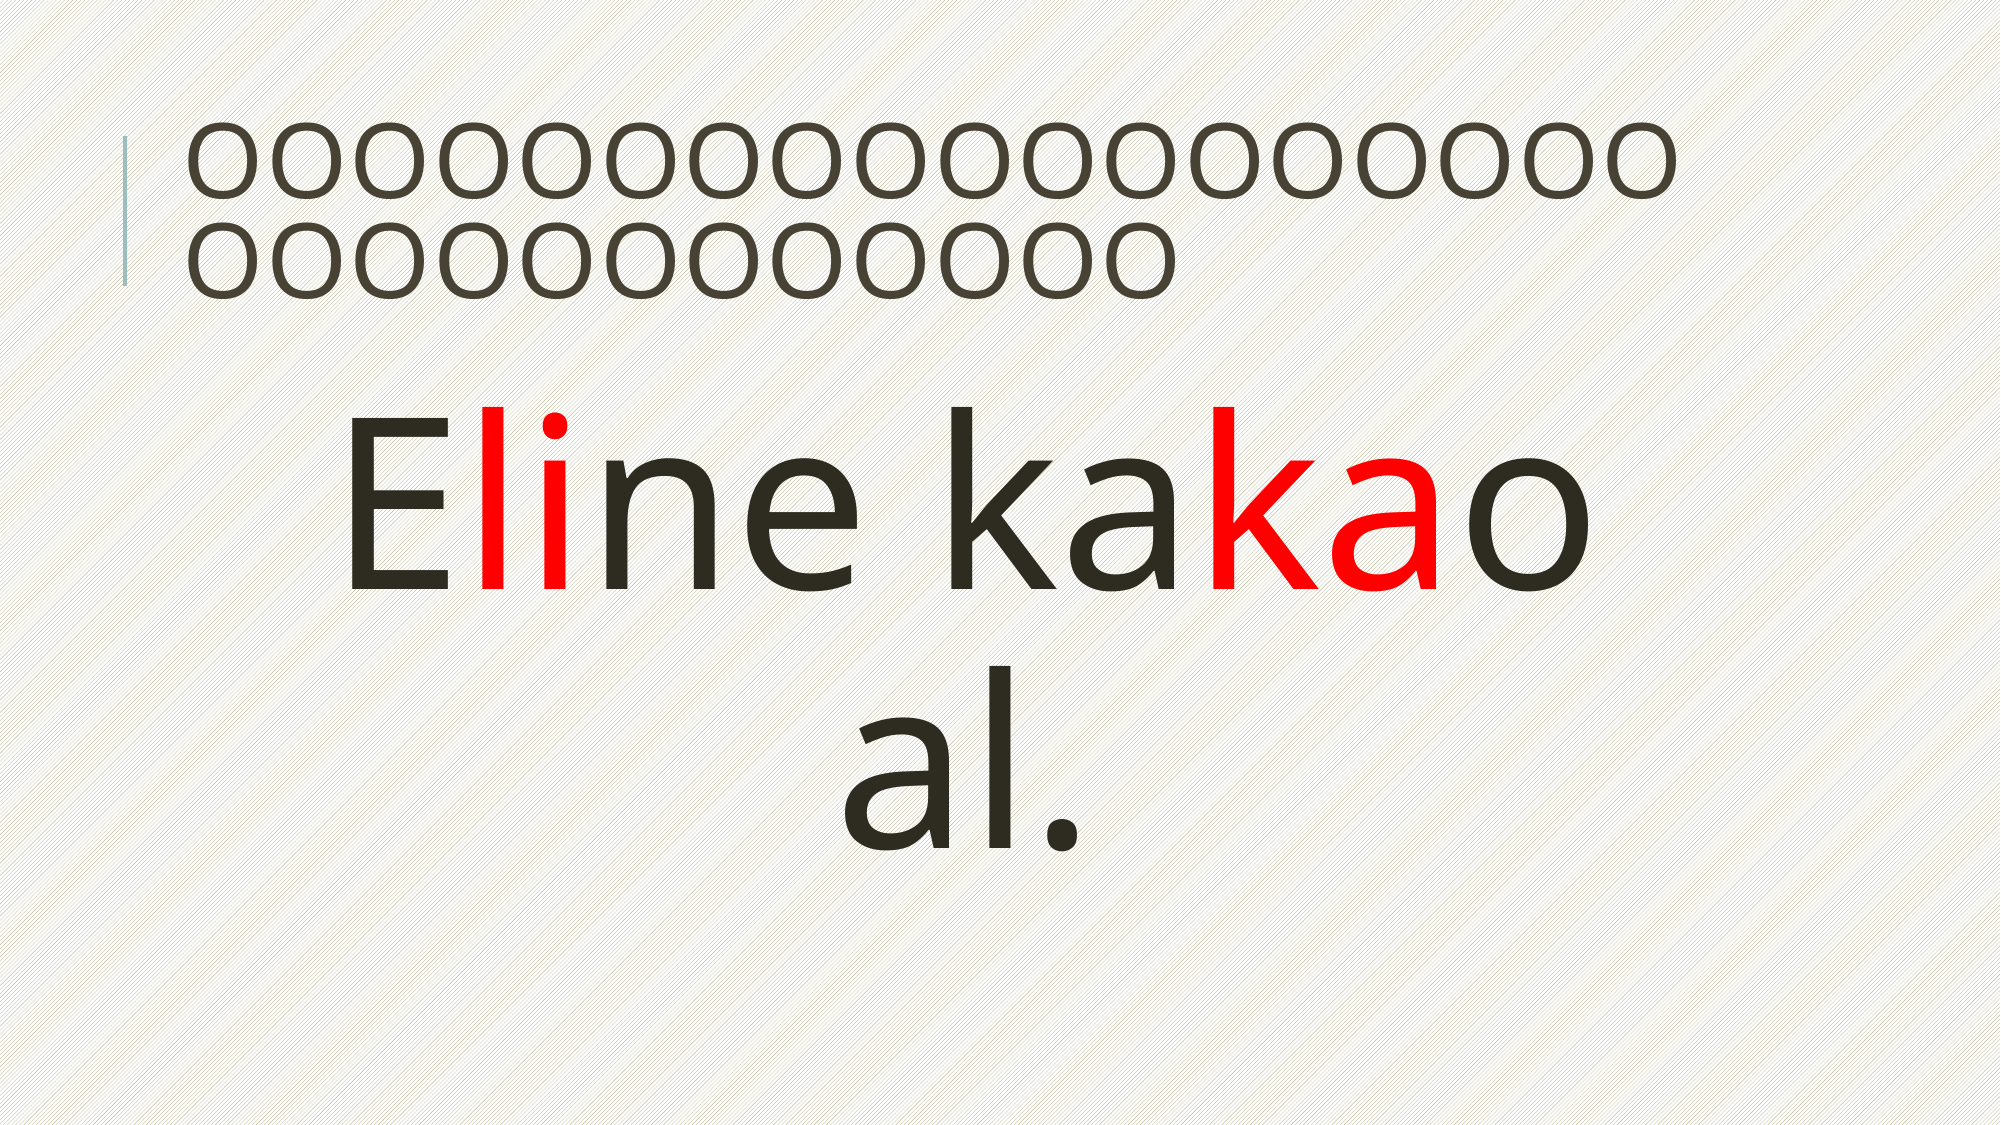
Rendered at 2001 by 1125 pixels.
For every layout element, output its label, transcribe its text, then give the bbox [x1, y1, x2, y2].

title oooooooooooooooooooooooooooooo [168, 96, 1763, 342]
list Eline kakao al. [168, 375, 1763, 1035]
